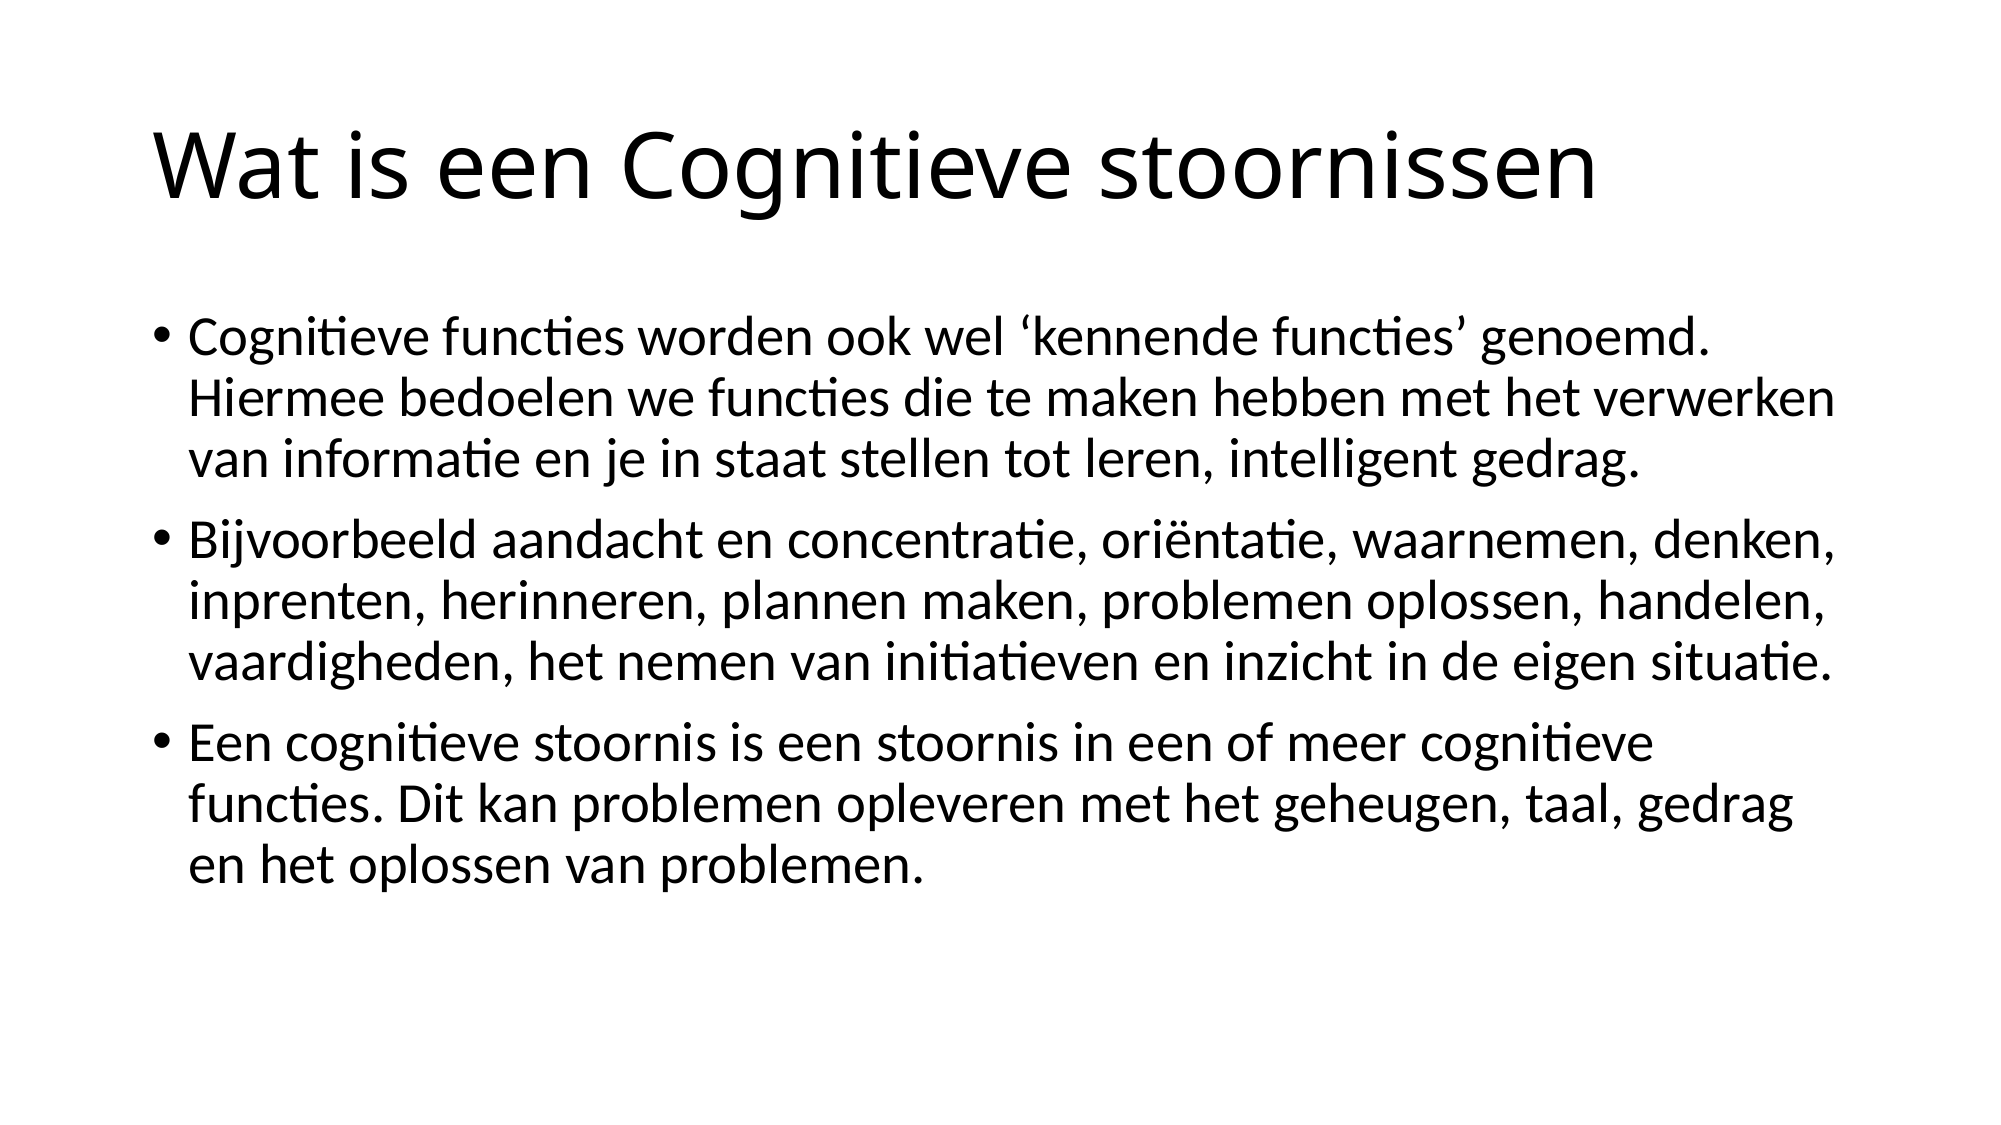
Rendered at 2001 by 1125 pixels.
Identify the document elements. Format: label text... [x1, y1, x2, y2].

title Wat is een Cognitieve stoornissen [137, 59, 1863, 278]
list Cognitieve functies worden ook wel ‘kennende functies’ genoemd. Hiermee bedoelen we functies die te maken hebben met het verwerken van informatie en je in staat stellen tot leren, intelligent gedrag. Bijvoorbeeld aandacht en concentratie, oriëntatie, waarnemen, denken, inprenten, herinneren, plannen maken, problemen oplossen, handelen, vaardigheden, het nemen van initiatieven en inzicht in de eigen situatie. Een cognitieve stoornis is een stoornis in een of meer cognitieve functies. Dit kan problemen opleveren met het geheugen, taal, gedrag en het oplossen van problemen. [137, 299, 1863, 1014]
